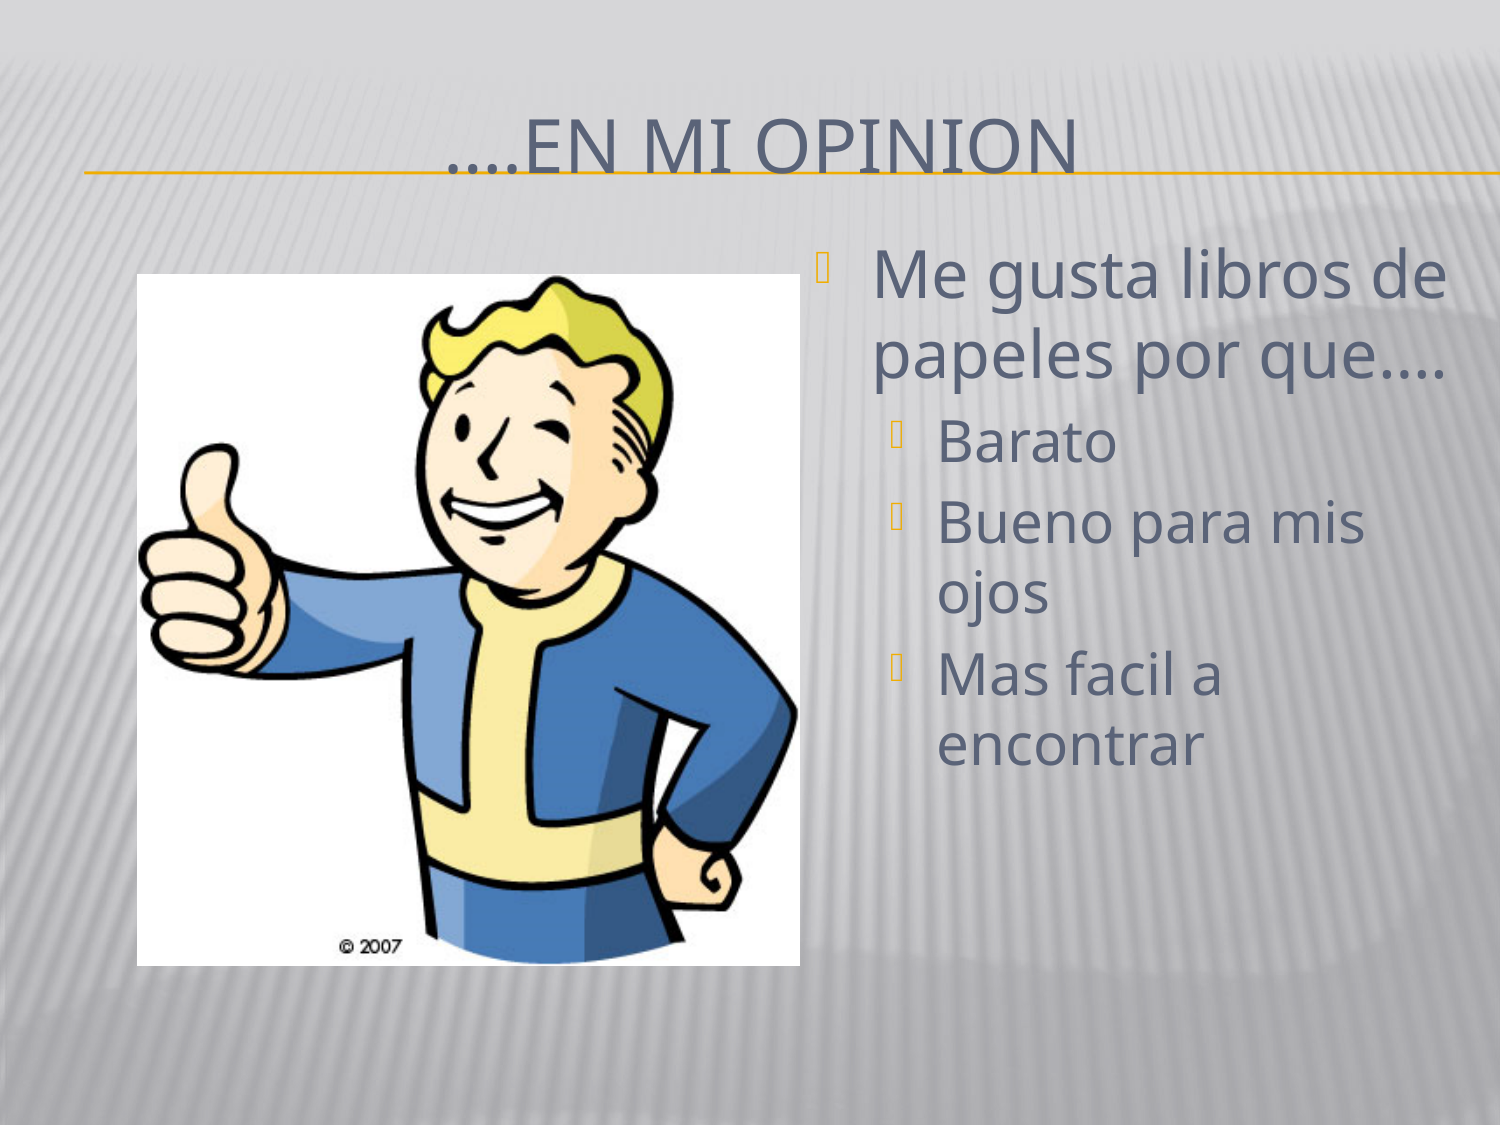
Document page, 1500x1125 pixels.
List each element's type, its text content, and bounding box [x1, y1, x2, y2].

title ….en mi opinion [50, 75, 1475, 213]
list Me gusta libros de papeles por que…. Barato Bueno para mis ojos Mas facil a encontrar [800, 224, 1475, 675]
picture [137, 274, 801, 966]
